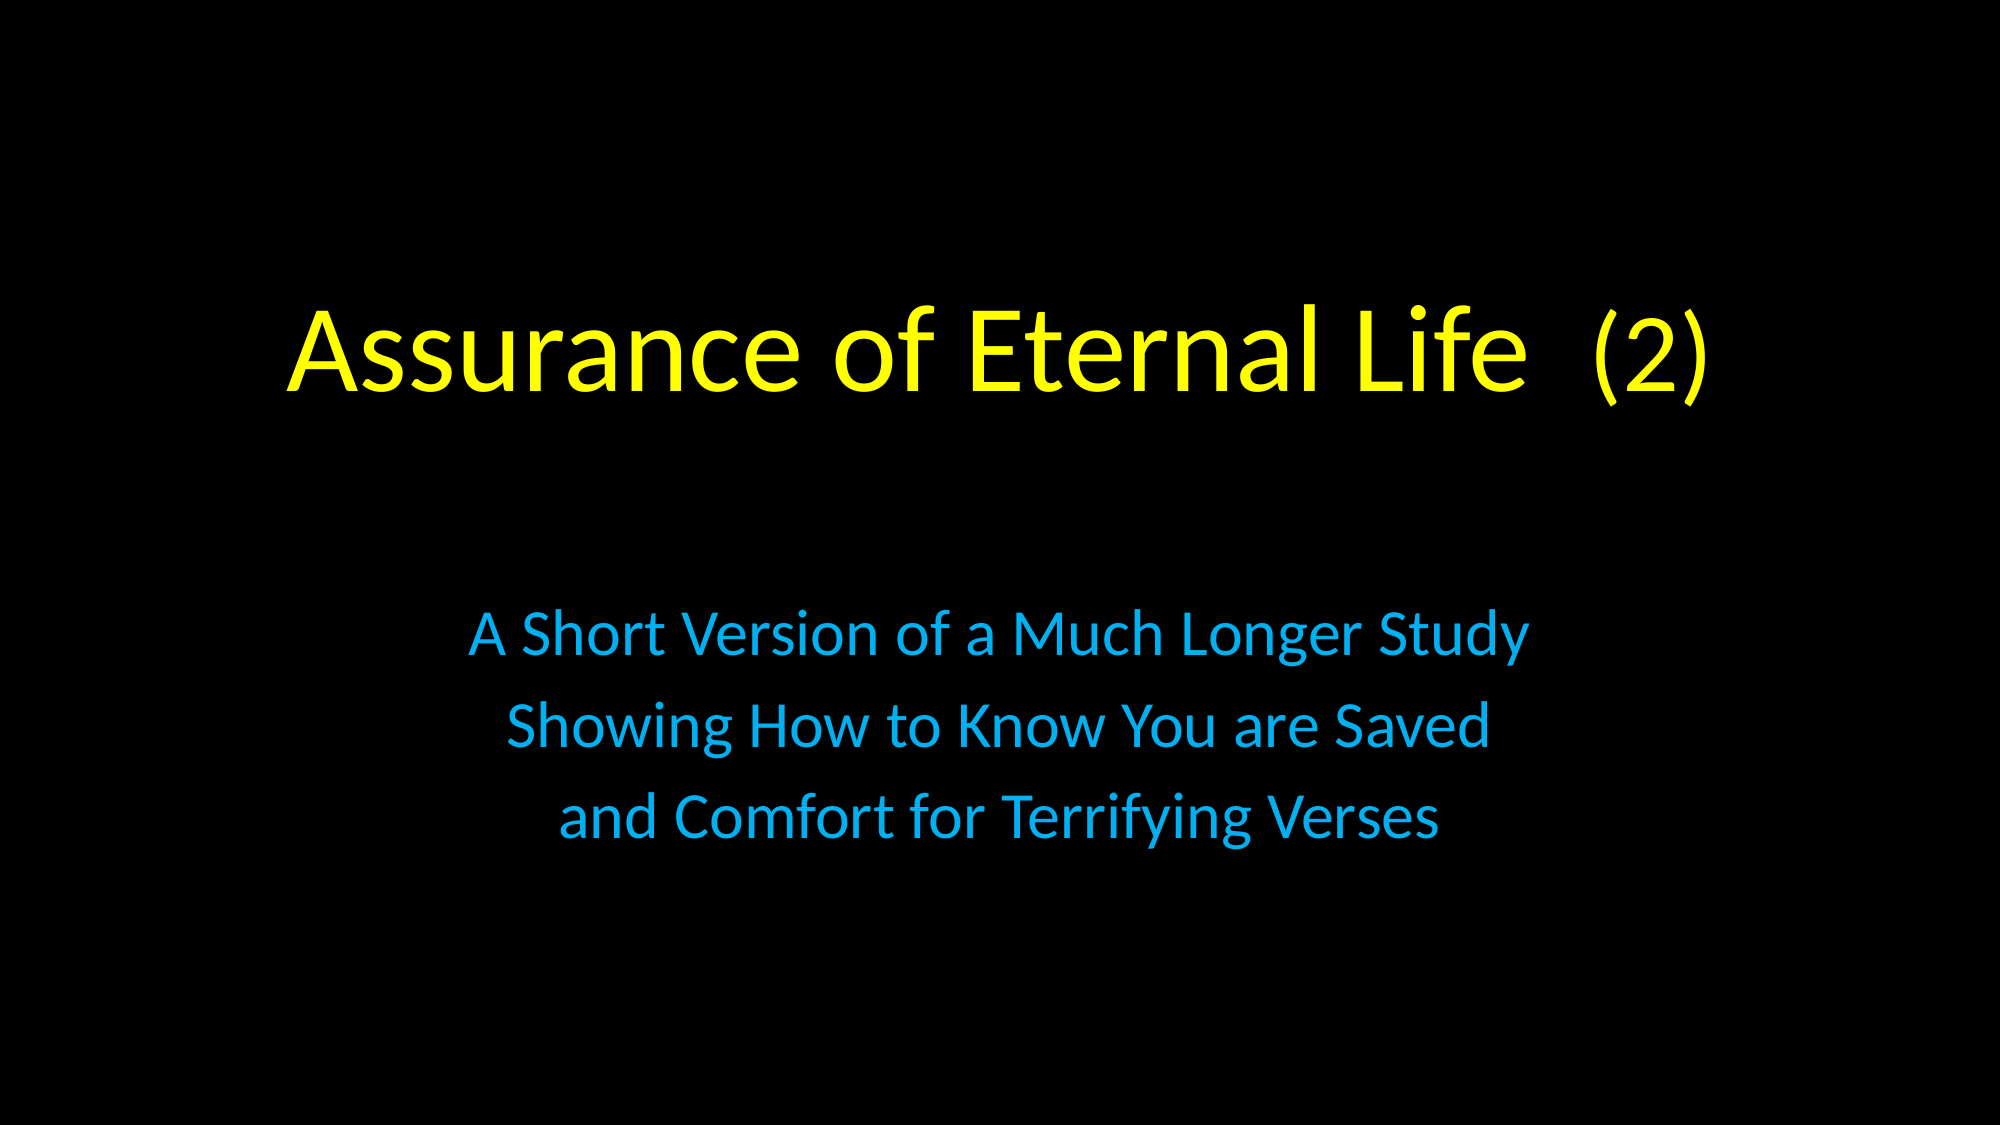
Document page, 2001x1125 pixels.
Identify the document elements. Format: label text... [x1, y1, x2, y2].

title Assurance of Eternal Life (2) [249, 184, 1750, 576]
subtitle A Short Version of a Much Longer Study Showing How to Know You are Saved and Comfort for Terrifying Verses [249, 590, 1750, 863]
